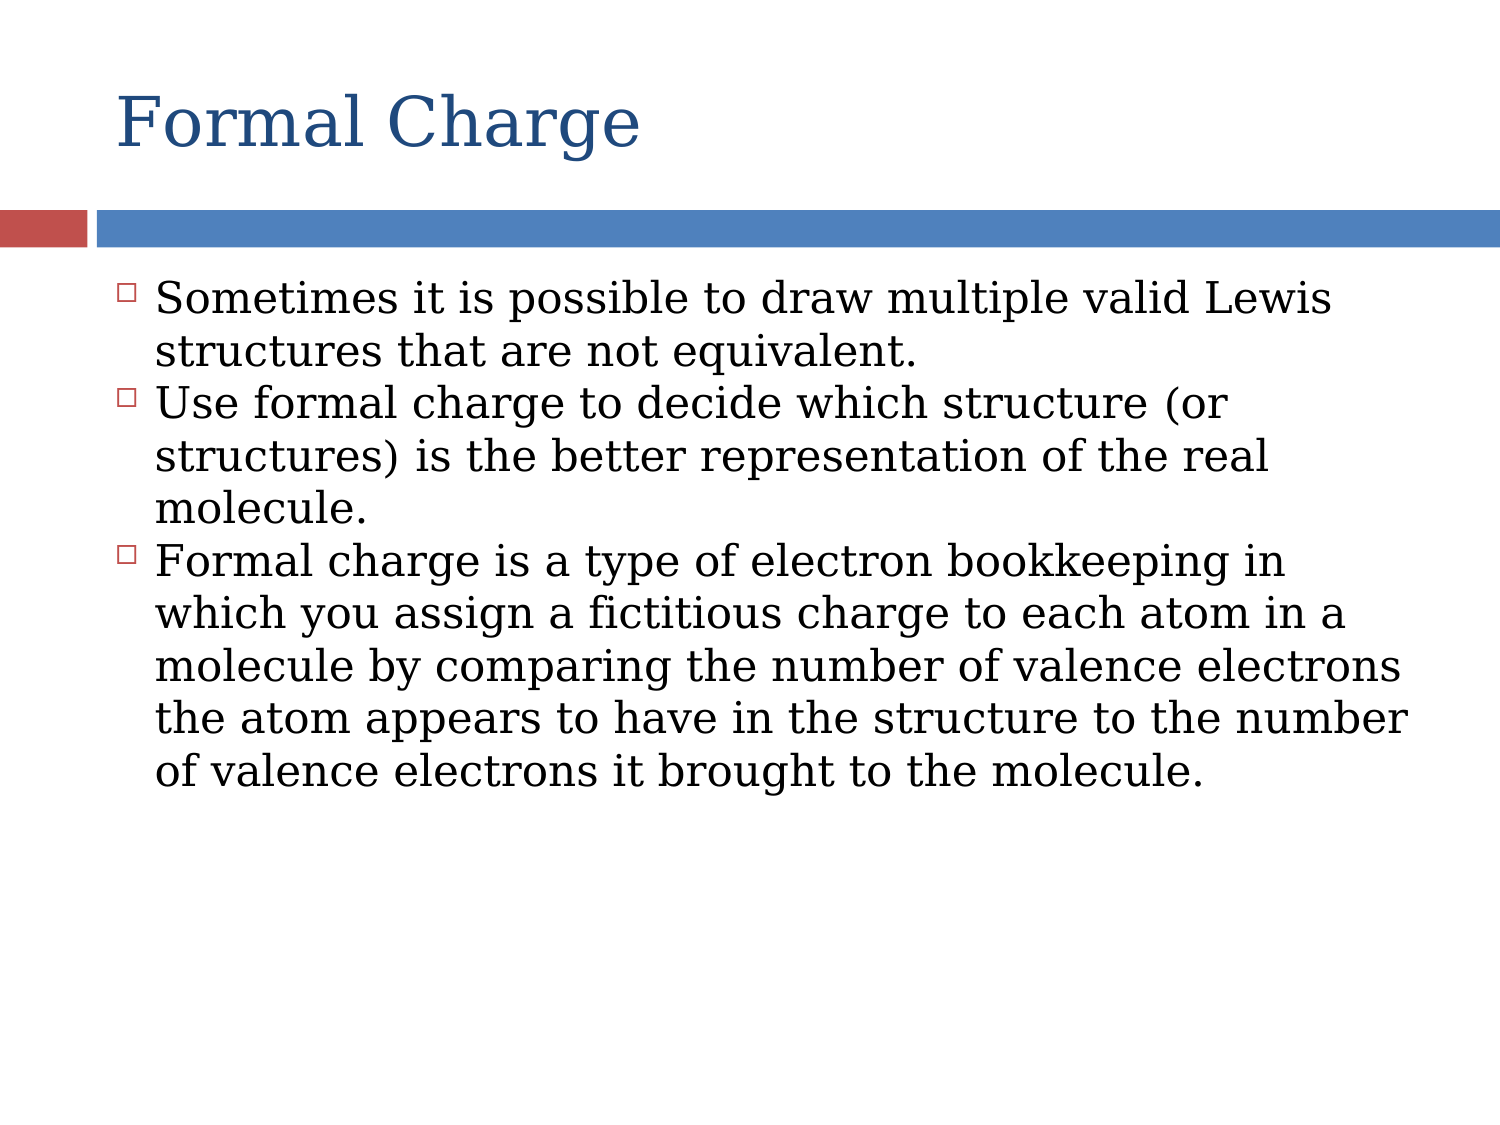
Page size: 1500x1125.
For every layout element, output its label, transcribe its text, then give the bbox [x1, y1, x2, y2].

title Formal Charge [100, 37, 1438, 200]
